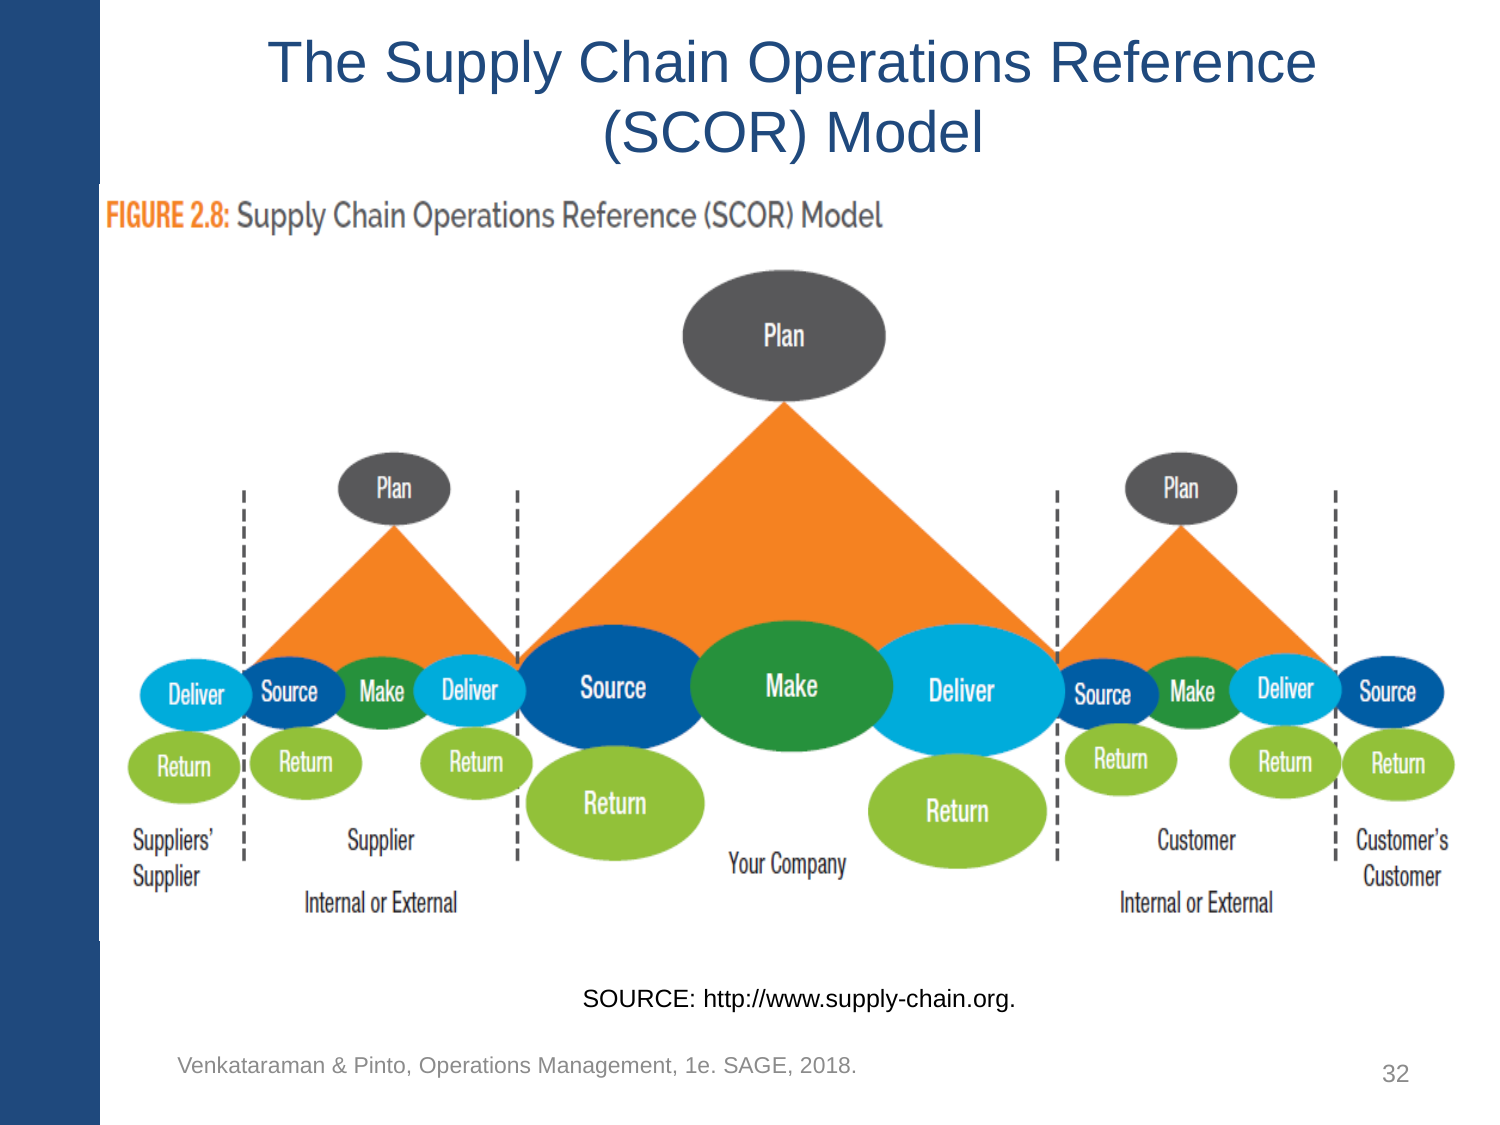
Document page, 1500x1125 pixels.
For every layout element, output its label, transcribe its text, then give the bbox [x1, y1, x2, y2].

slide_number 32 [1350, 1042, 1425, 1103]
text_box SOURCE: http://www.supply-chain.org. [567, 975, 1033, 1020]
footer Venkataraman & Pinto, Operations Management, 1e. SAGE, 2018. [162, 1042, 1313, 1103]
title The Supply Chain Operations Reference (SCOR) Model [162, 0, 1425, 182]
picture [99, 184, 1500, 941]
